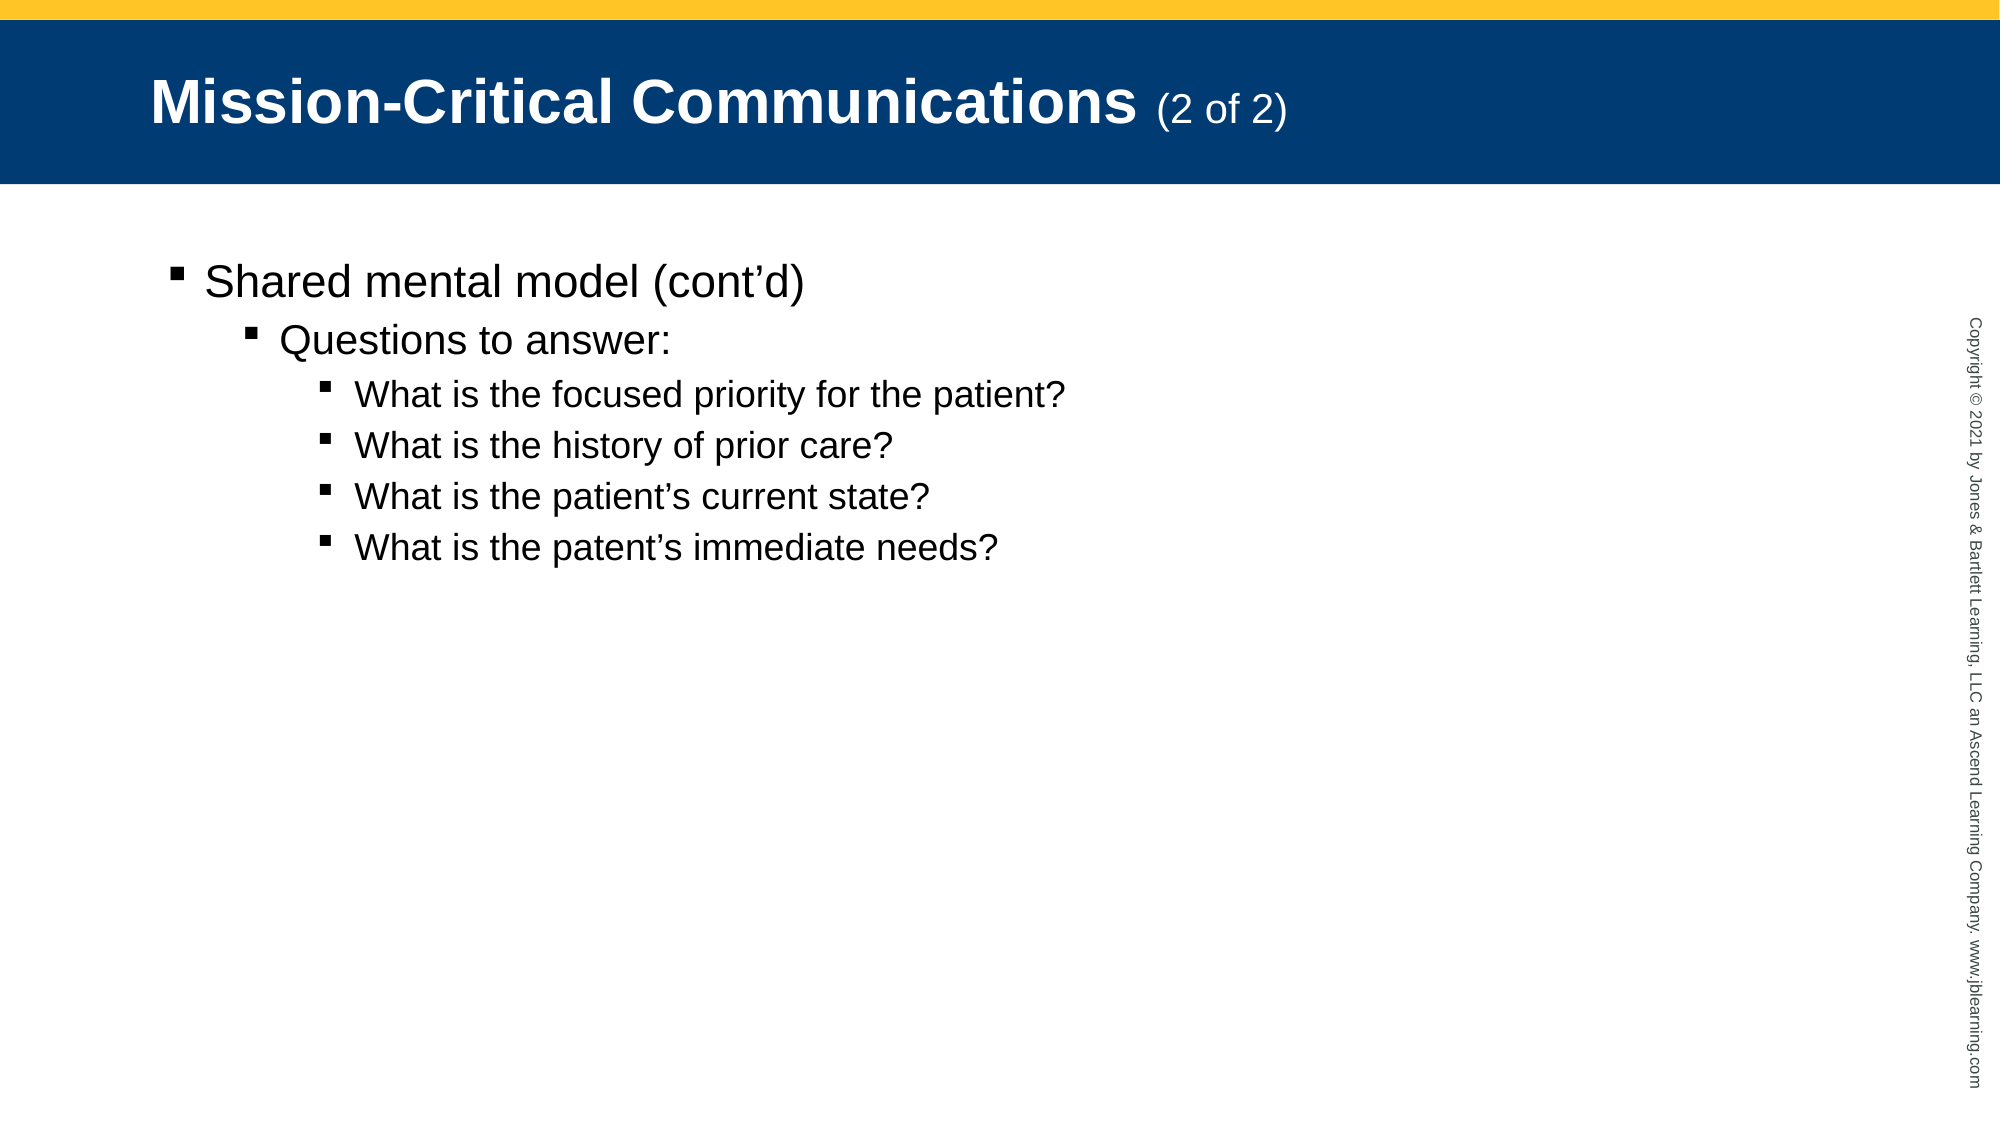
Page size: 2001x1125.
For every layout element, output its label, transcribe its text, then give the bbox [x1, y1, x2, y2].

title Mission-Critical Communications (2 of 2) [0, 19, 2000, 185]
list Shared mental model (cont’d) Questions to answer: What is the focused priority for the patient? What is the history of prior care? What is the patient’s current state? What is the patent’s immediate needs? [151, 244, 1840, 1016]
